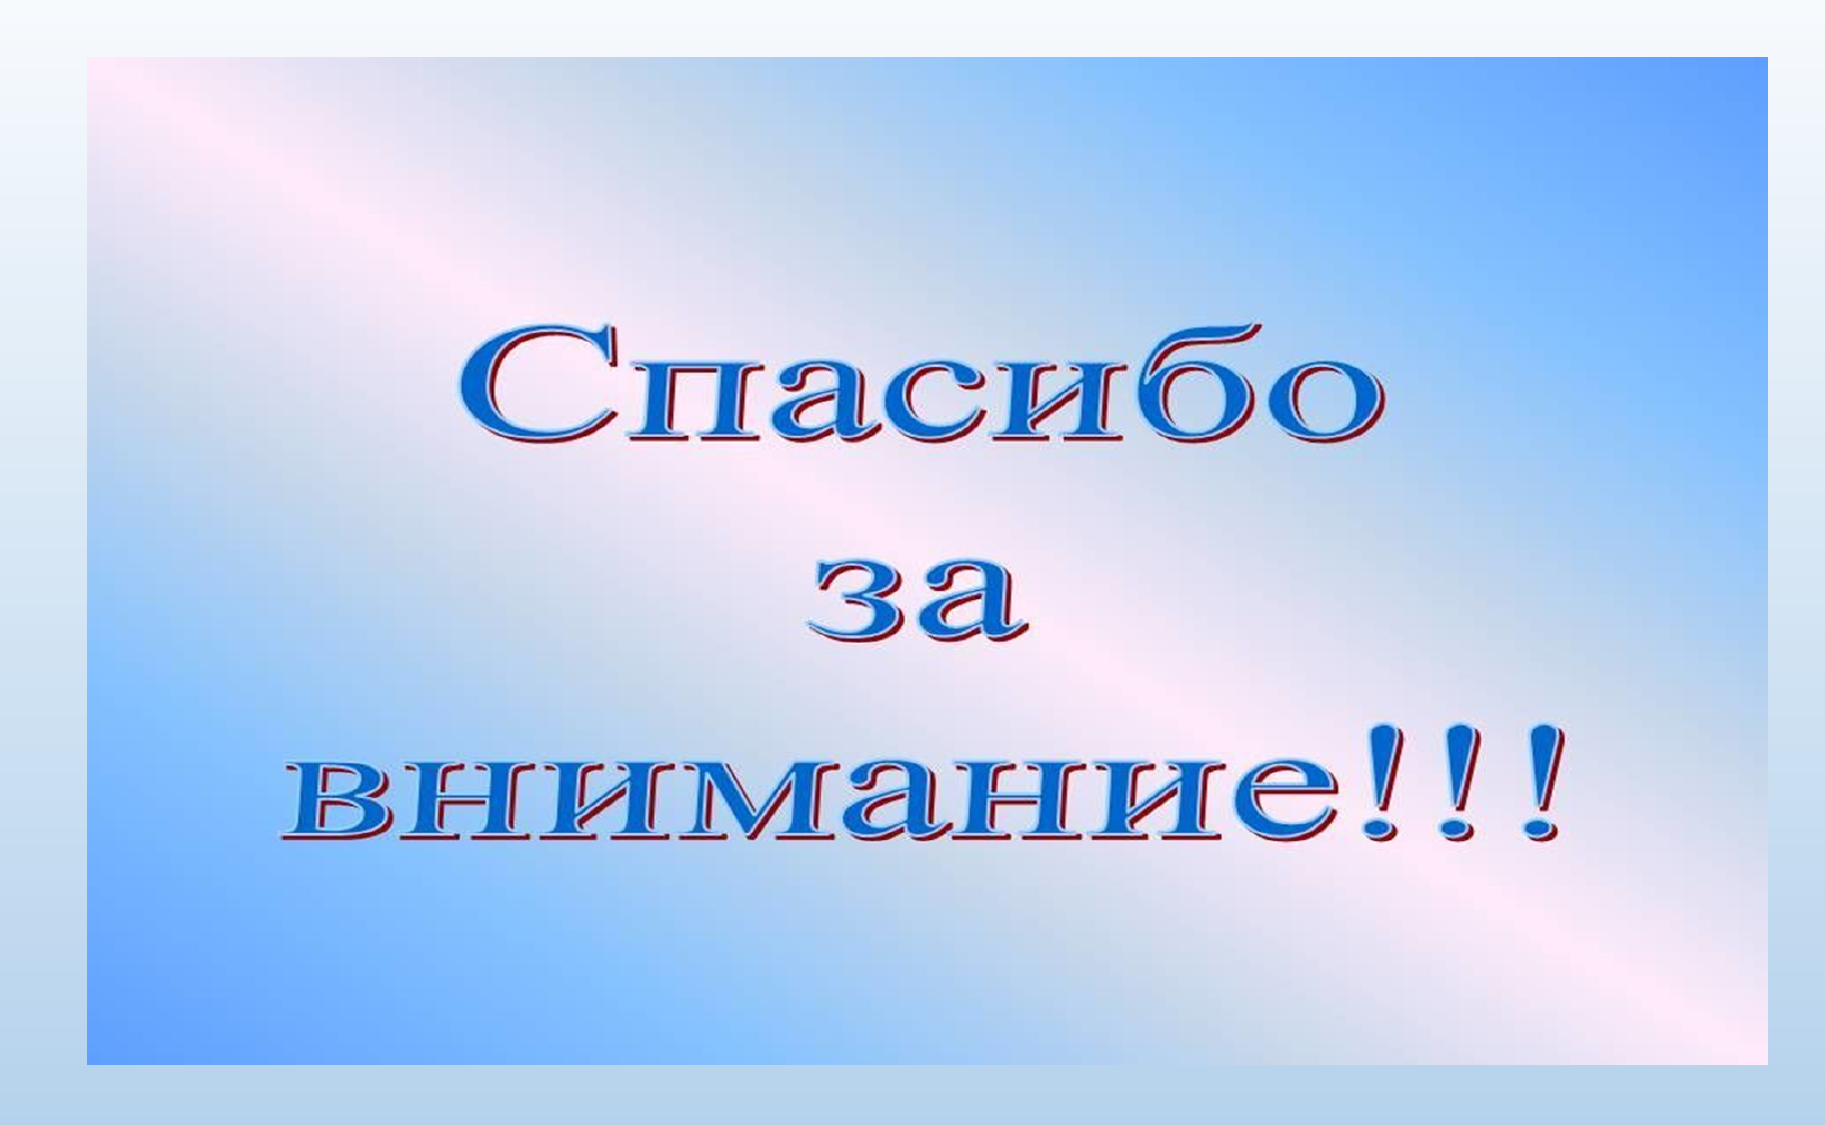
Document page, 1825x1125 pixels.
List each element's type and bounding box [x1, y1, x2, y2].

picture [87, 57, 1768, 1065]
